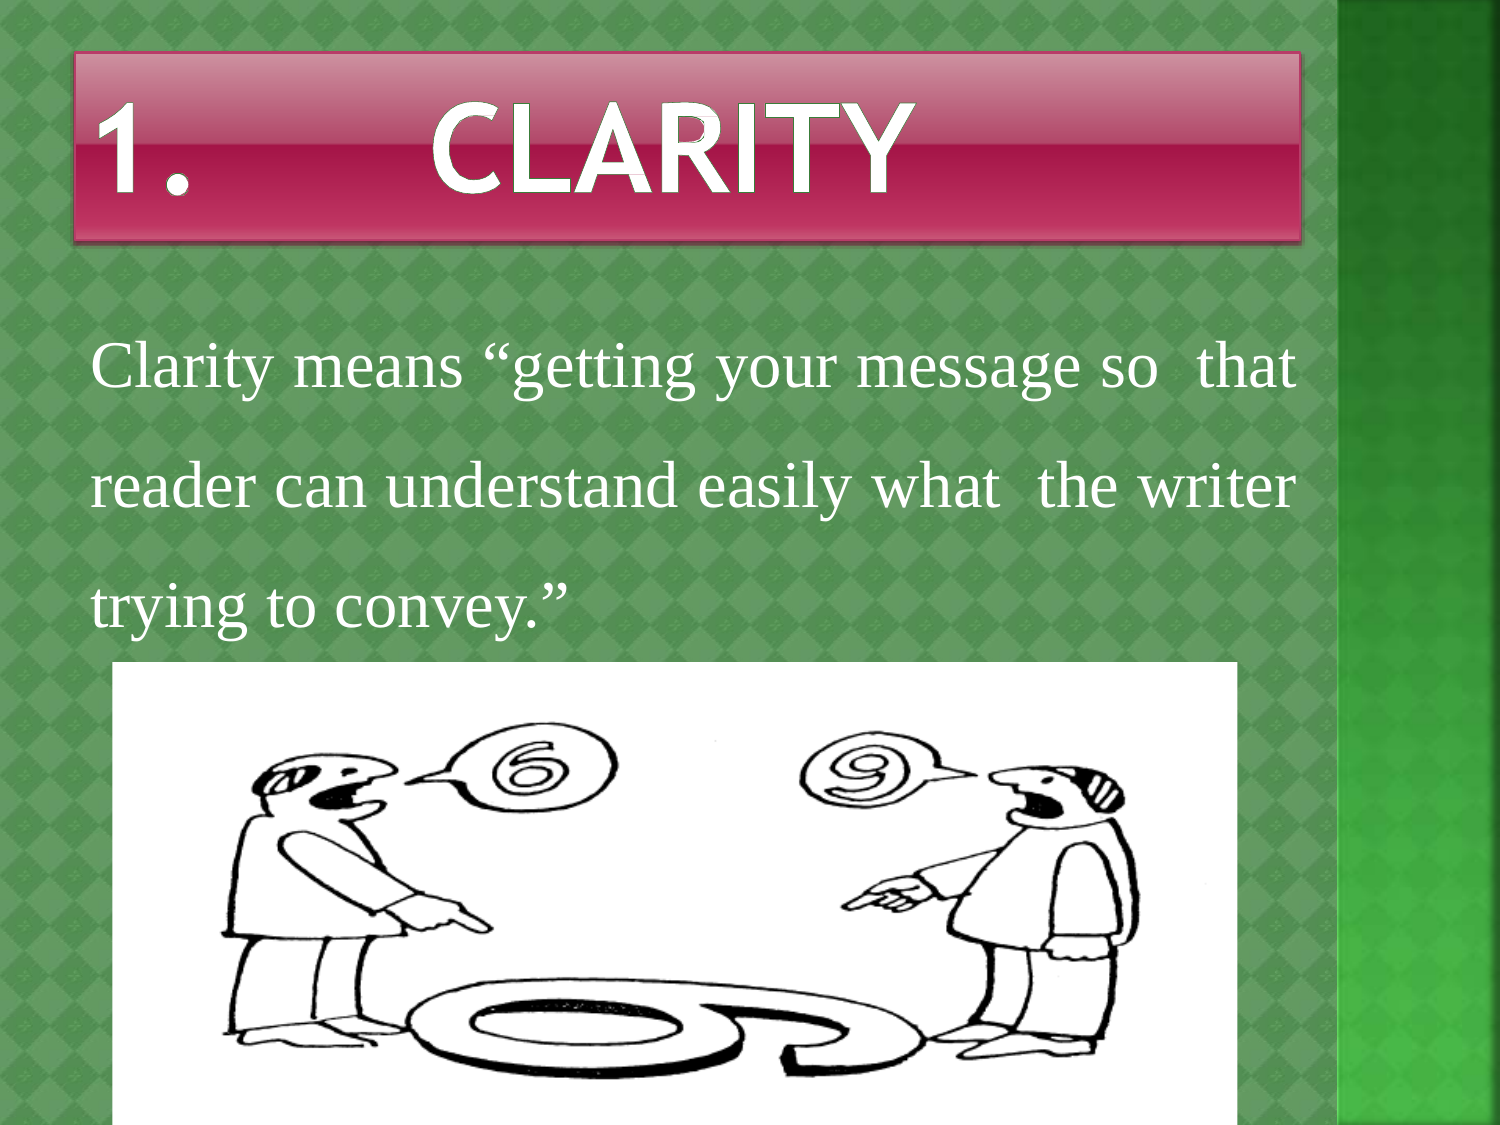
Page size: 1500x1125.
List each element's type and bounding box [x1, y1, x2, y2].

text_box [0, 0, 1500, 1125]
